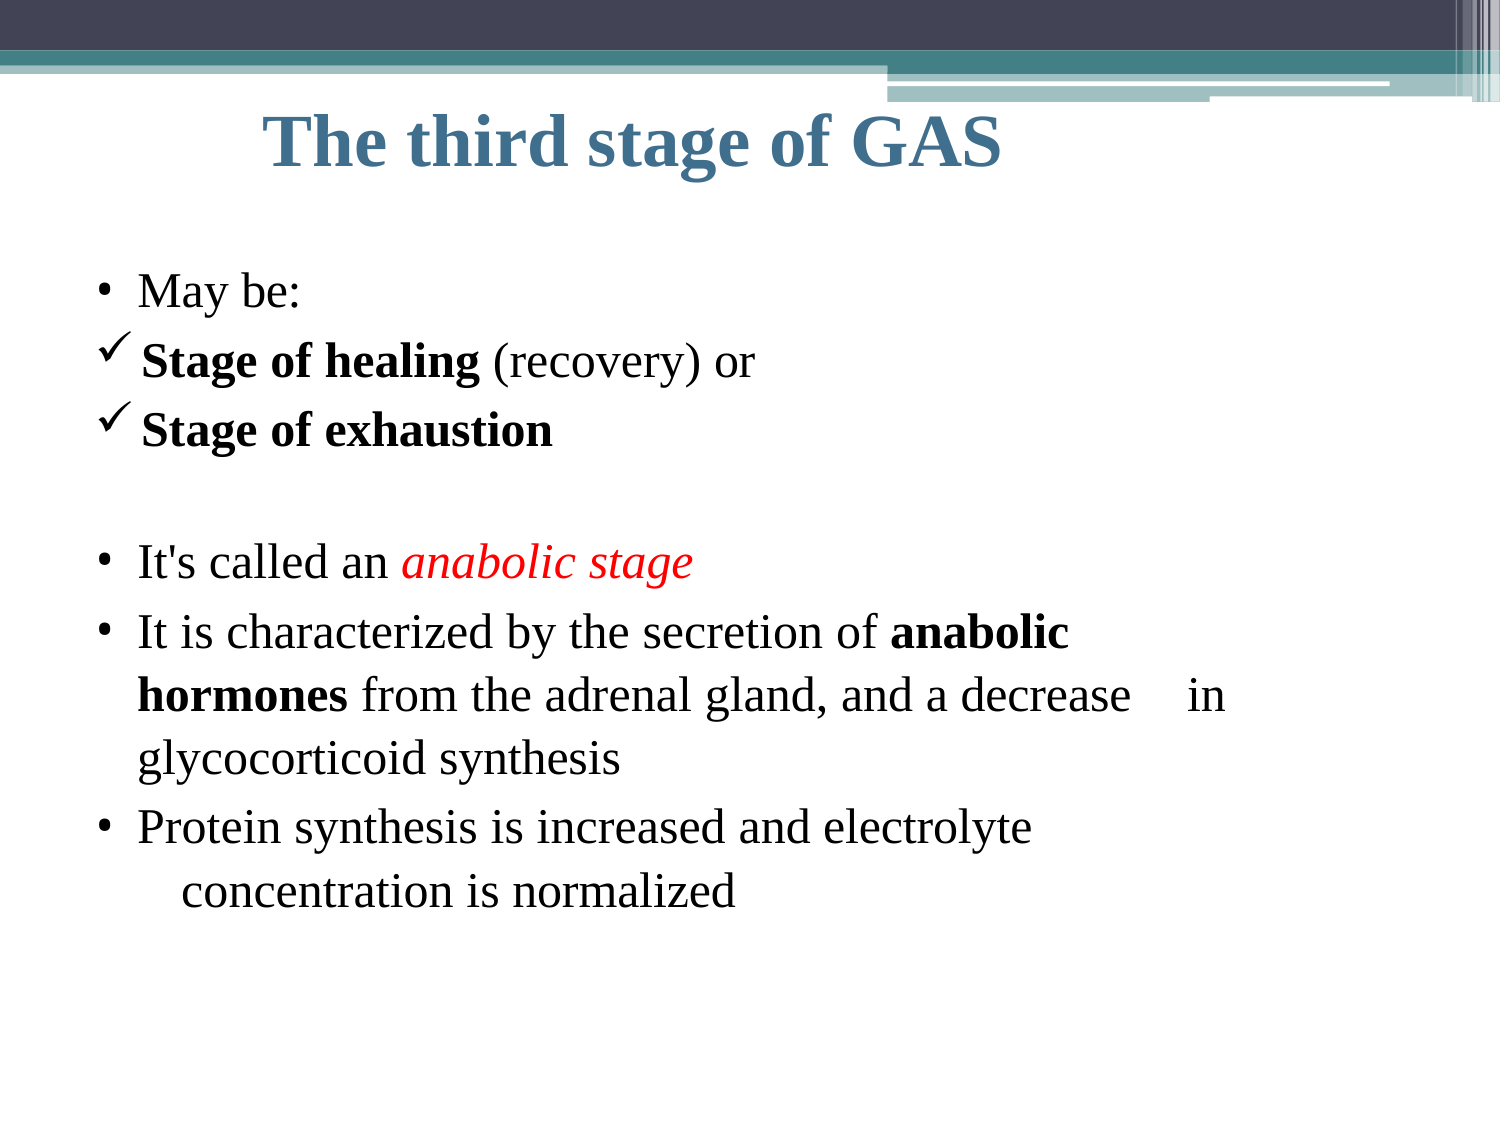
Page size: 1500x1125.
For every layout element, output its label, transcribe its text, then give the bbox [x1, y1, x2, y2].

title The third stage of GAS [56, 88, 1444, 279]
text_box May be: Stage of healing (recovery) or Stage of exhaustion It's called an anabolic stage It is characterized by the secretion of anabolic hormones from the adrenal gland, and a decrease in glycocorticoid synthesis Protein synthesis is increased and electrolyte concentration is normalized [93, 246, 1282, 917]
